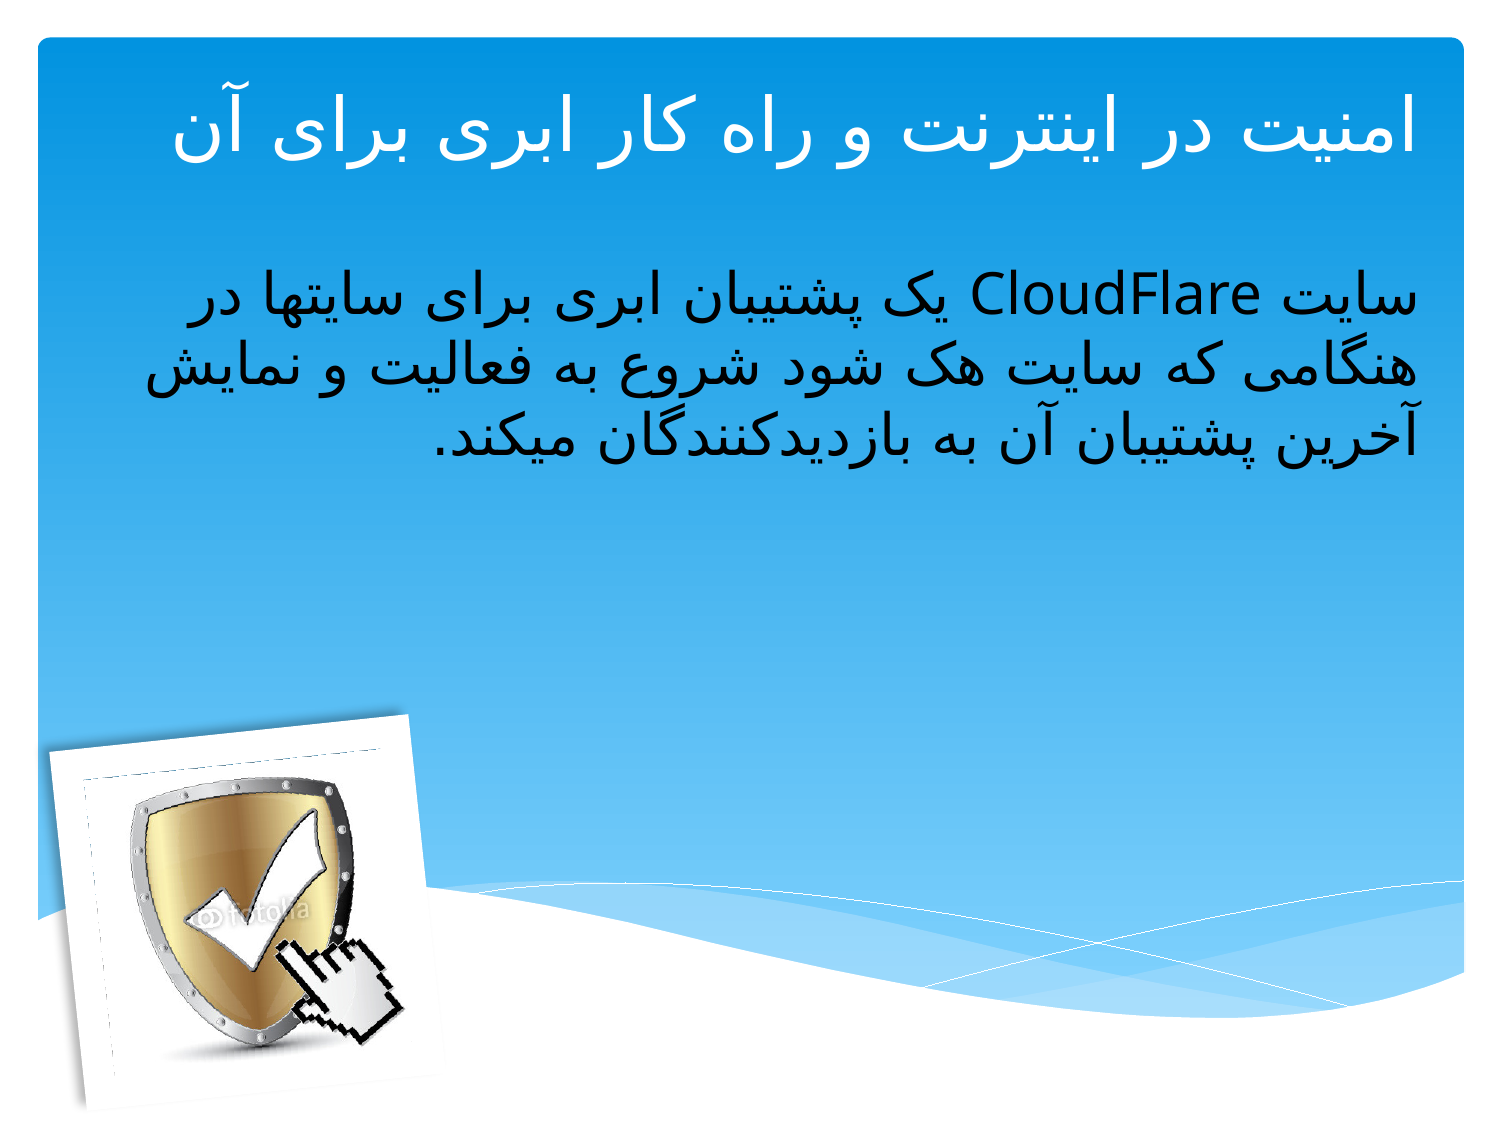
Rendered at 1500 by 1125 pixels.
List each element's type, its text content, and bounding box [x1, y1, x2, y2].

picture [84, 749, 411, 1076]
text_box امنیت در اینترنت و راه کار ابری برای آن سایت CloudFlare یک پشتیبان ابری برای سایتها در هنگامی که سایت هک شود شروع به فعالیت و نمایش آخرین پشتیبان آن به بازدیدکنندگان میکند. [53, 69, 1436, 544]
